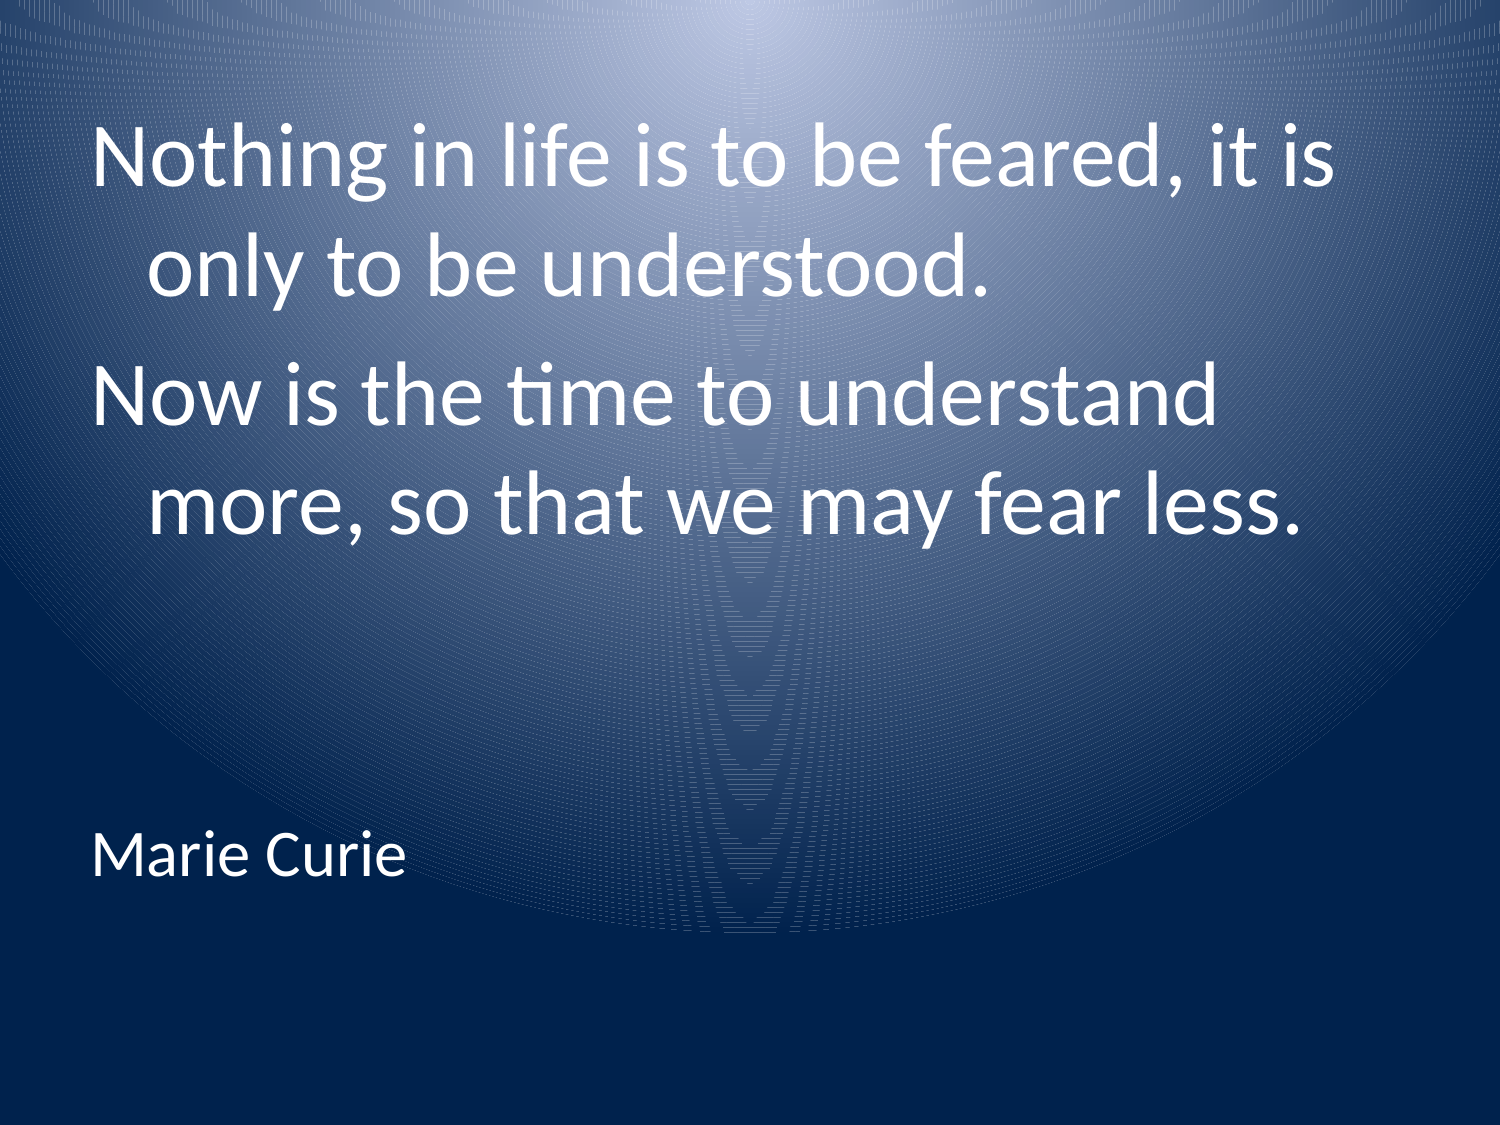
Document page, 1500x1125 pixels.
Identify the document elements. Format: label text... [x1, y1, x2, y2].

list Nothing in life is to be feared, it is only to be understood. Now is the time to understand more, so that we may fear less. Marie Curie [75, 87, 1425, 1005]
